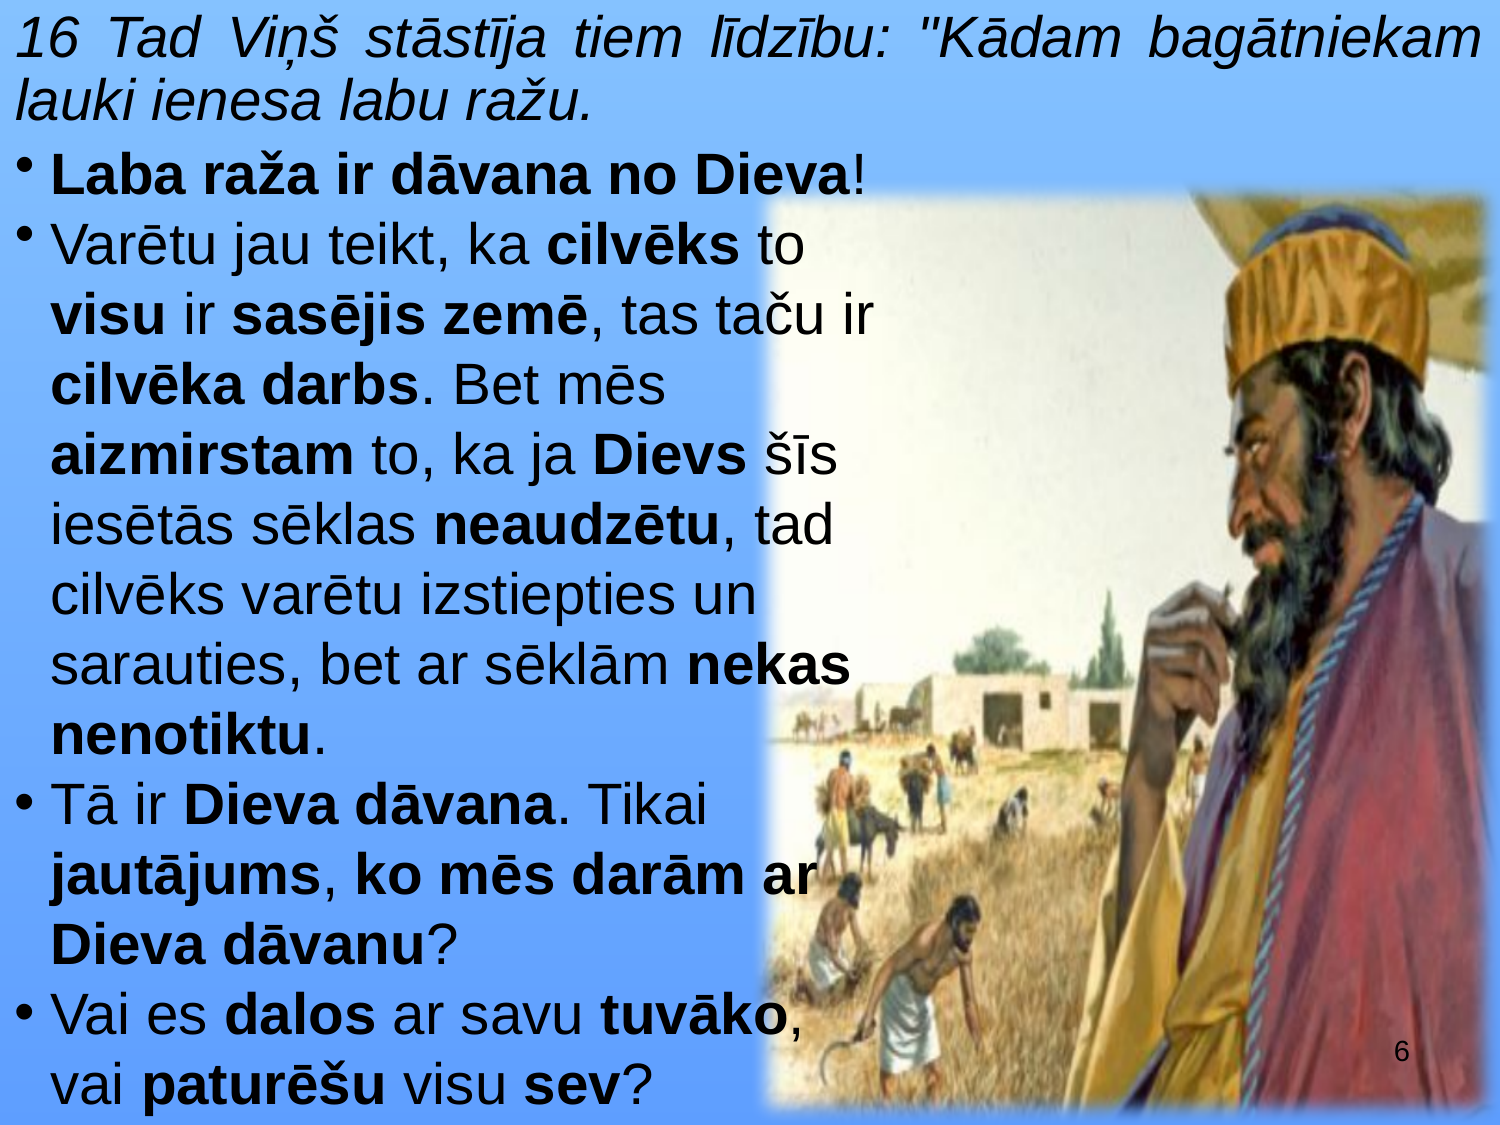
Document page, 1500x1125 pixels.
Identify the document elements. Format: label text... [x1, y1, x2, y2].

text_box Laba raža ir dāvana no Dieva! Varētu jau teikt, ka cilvēks to visu ir sasējis zemē, tas taču ir cilvēka darbs. Bet mēs aizmirstam to, ka ja Dievs šīs iesētās sēklas neaudzētu, tad cilvēks varētu izstiepties un sarauties, bet ar sēklām nekas nenotiktu. Tā ir Dieva dāvana. Tikai jautājums, ko mēs darām ar Dieva dāvanu? Vai es dalos ar savu tuvāko, vai paturēšu visu sev? [0, 128, 903, 1124]
picture [749, 178, 1500, 1125]
list 16 Tad Viņš stāstīja tiem līdzību: "Kādam bagātniekam lauki ienesa labu ražu. [0, 0, 1500, 177]
